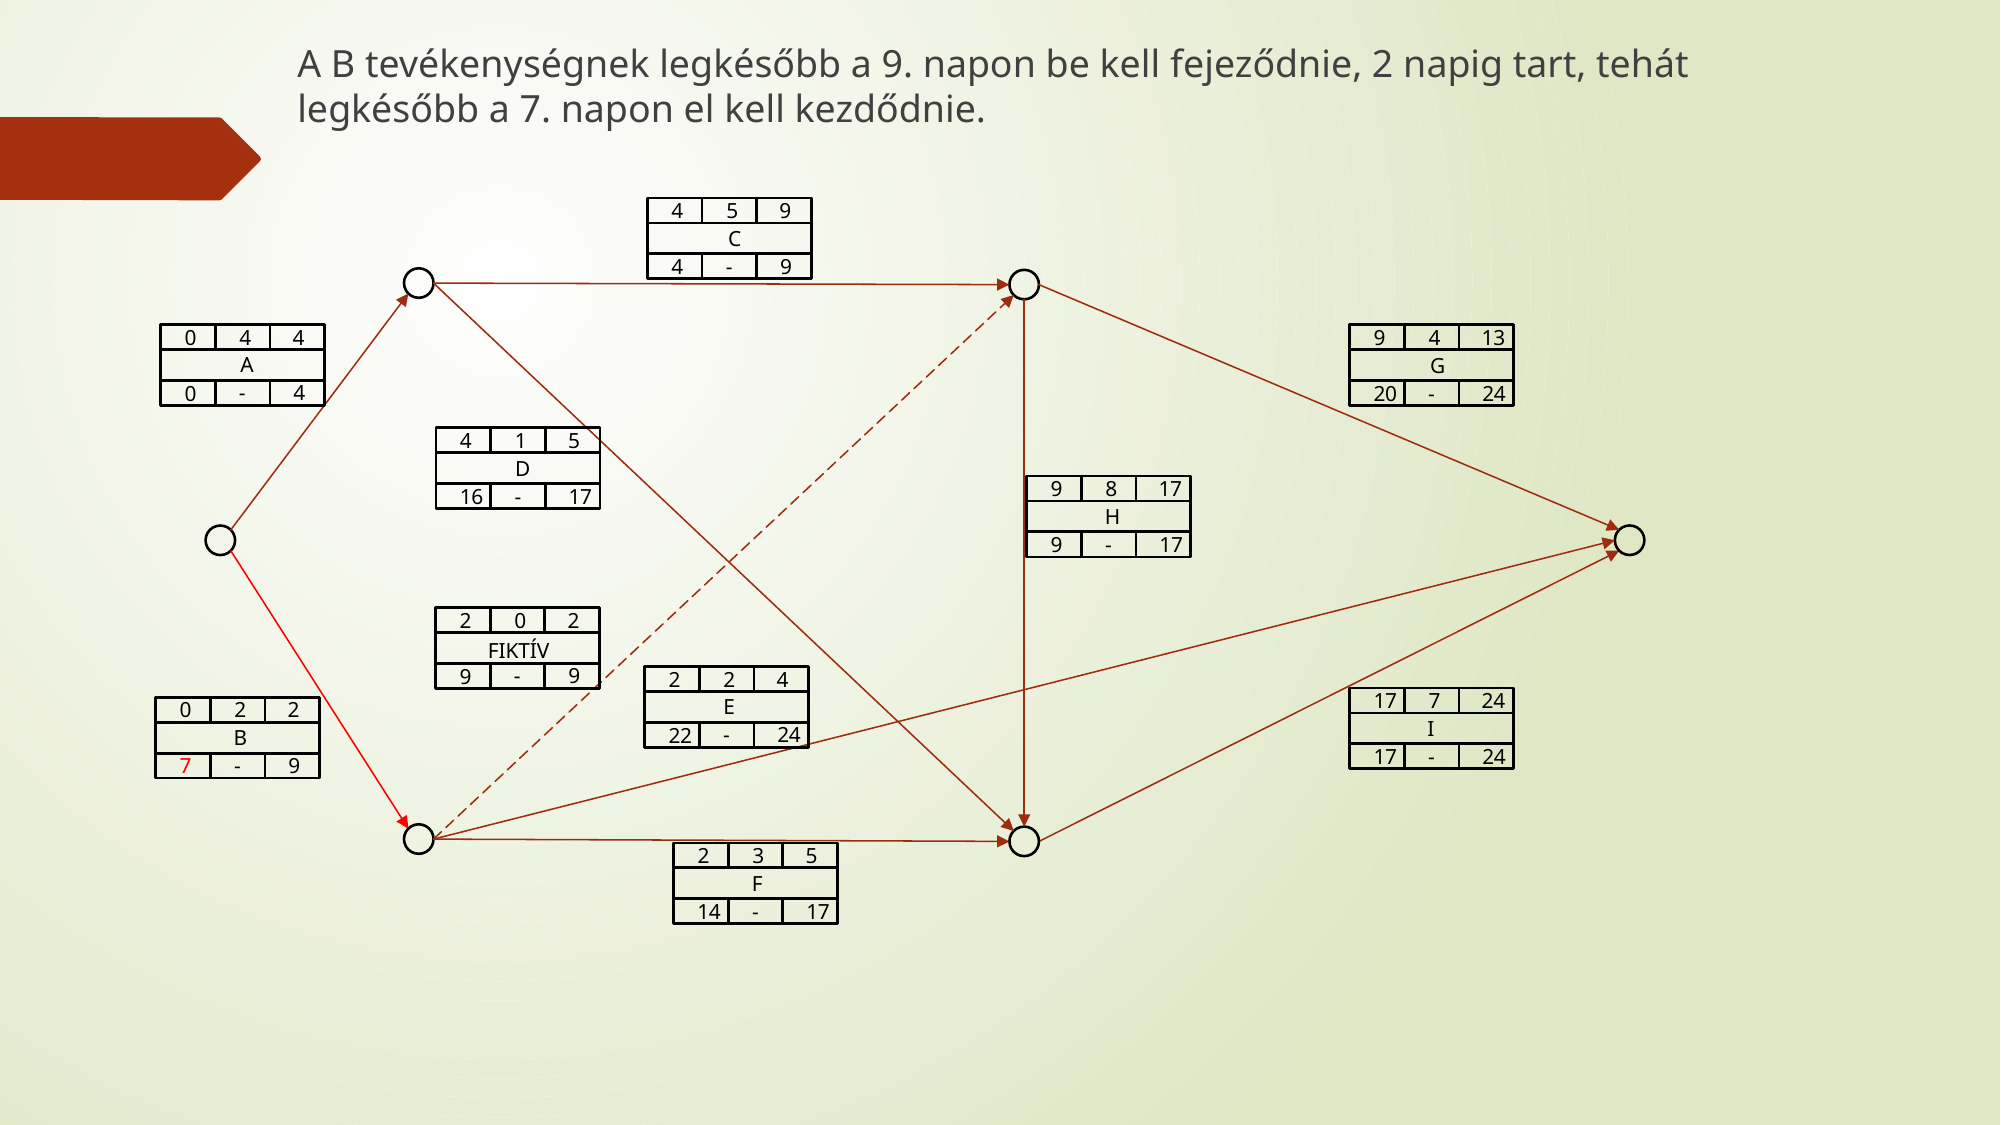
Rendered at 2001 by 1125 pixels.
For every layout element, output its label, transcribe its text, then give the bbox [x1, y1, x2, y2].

text_box A B tevékenységnek legkésőbb a 9. napon be kell fejeződnie, 2 napig tart, tehát legkésőbb a 7. napon el kell kezdődnie. [282, 32, 1745, 209]
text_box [1026, 468, 1199, 566]
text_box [230, 293, 409, 530]
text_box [1038, 284, 1620, 530]
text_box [644, 658, 817, 756]
text_box [1010, 848, 1038, 858]
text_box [1349, 679, 1522, 777]
text_box [1613, 524, 1646, 557]
text_box [402, 266, 435, 300]
text_box [204, 524, 237, 557]
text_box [435, 419, 608, 517]
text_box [155, 689, 320, 787]
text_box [1018, 539, 1616, 840]
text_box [435, 599, 600, 697]
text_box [230, 550, 409, 829]
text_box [673, 834, 845, 932]
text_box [433, 282, 1015, 832]
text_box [647, 189, 812, 287]
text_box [1349, 316, 1522, 414]
text_box [402, 823, 432, 856]
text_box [160, 316, 325, 414]
text_box [1008, 268, 1041, 301]
